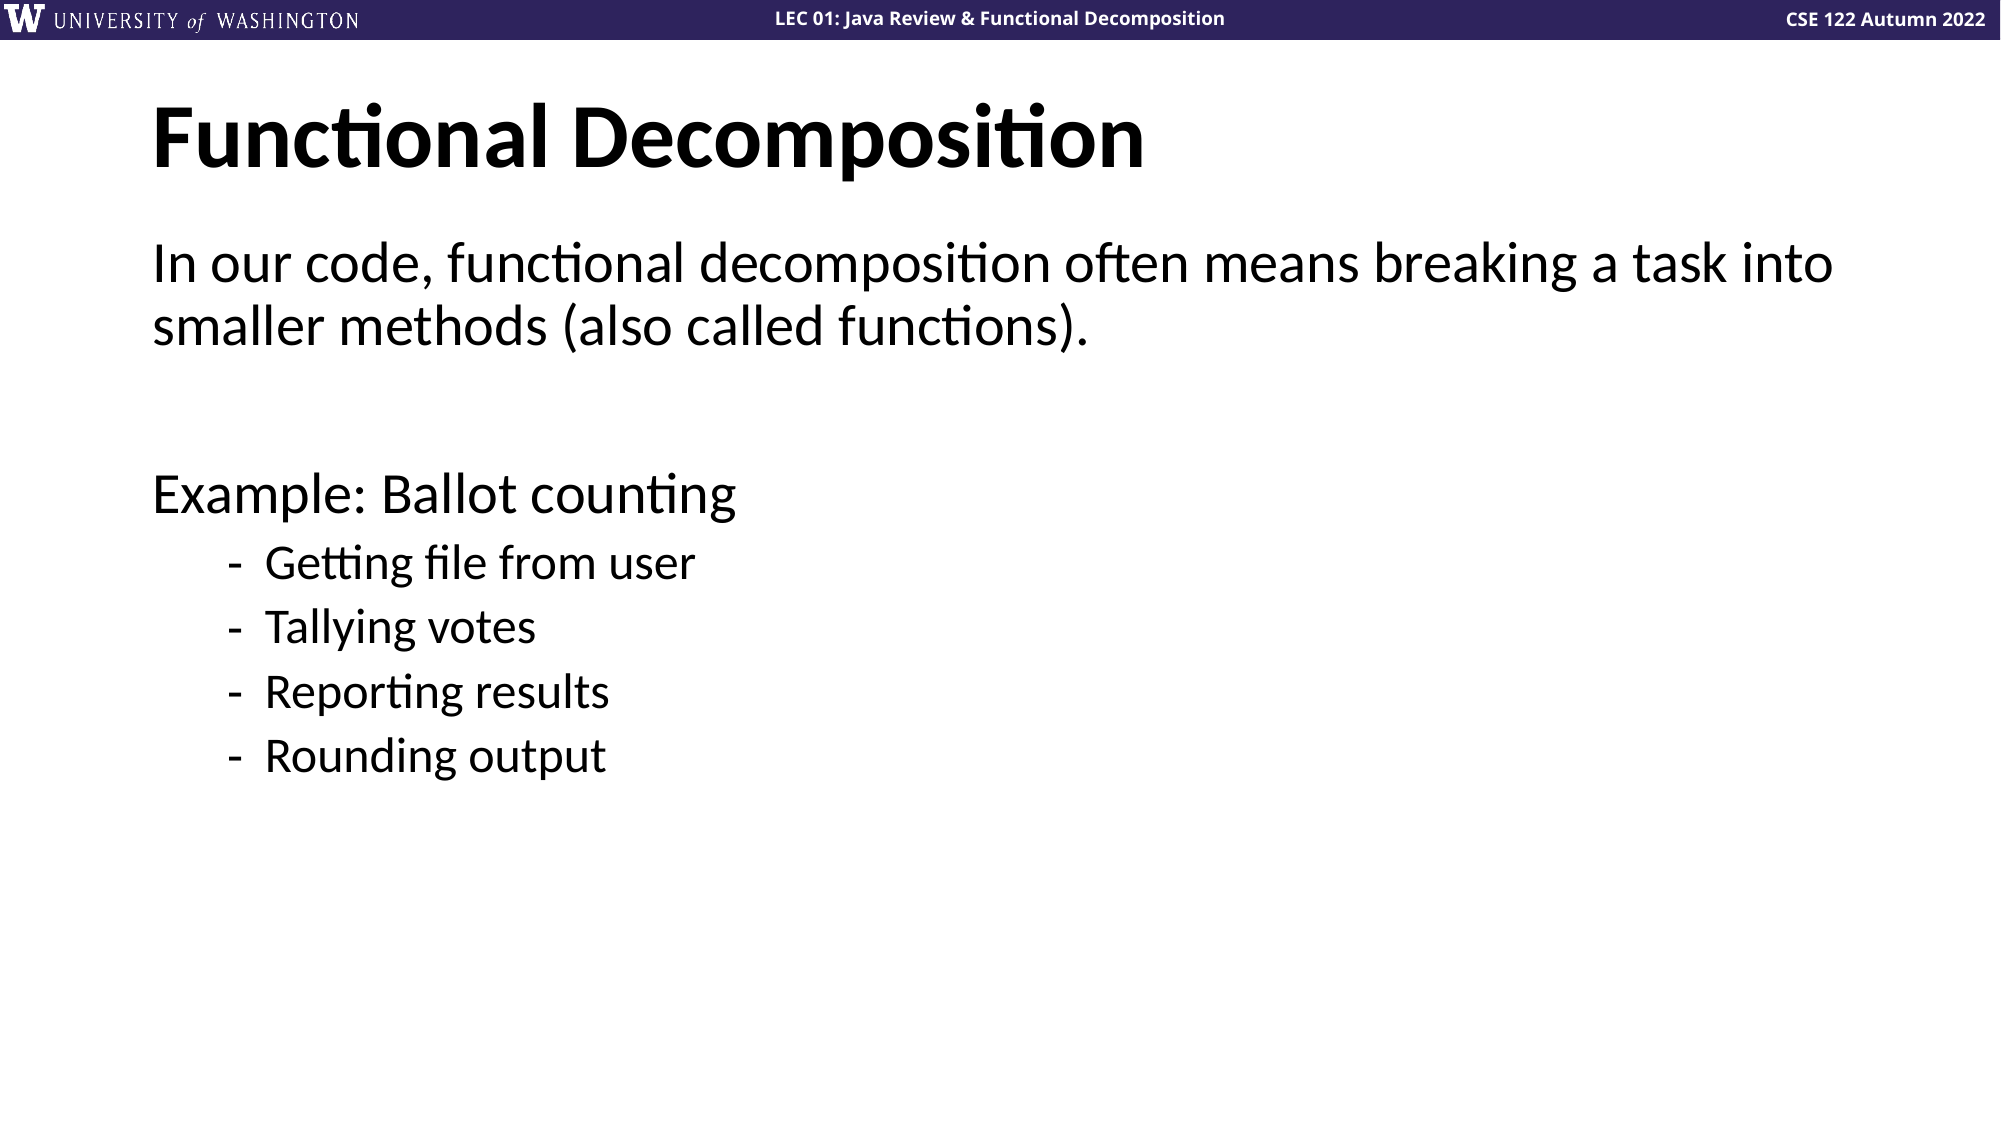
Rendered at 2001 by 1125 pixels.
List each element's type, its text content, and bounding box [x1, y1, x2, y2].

picture [4, 4, 358, 33]
list In our code, functional decomposition often means breaking a task into smaller methods (also called functions). Example: Ballot counting Getting file from user Tallying votes Reporting results Rounding output [137, 224, 1863, 1014]
title Functional Decomposition [137, 74, 1863, 200]
